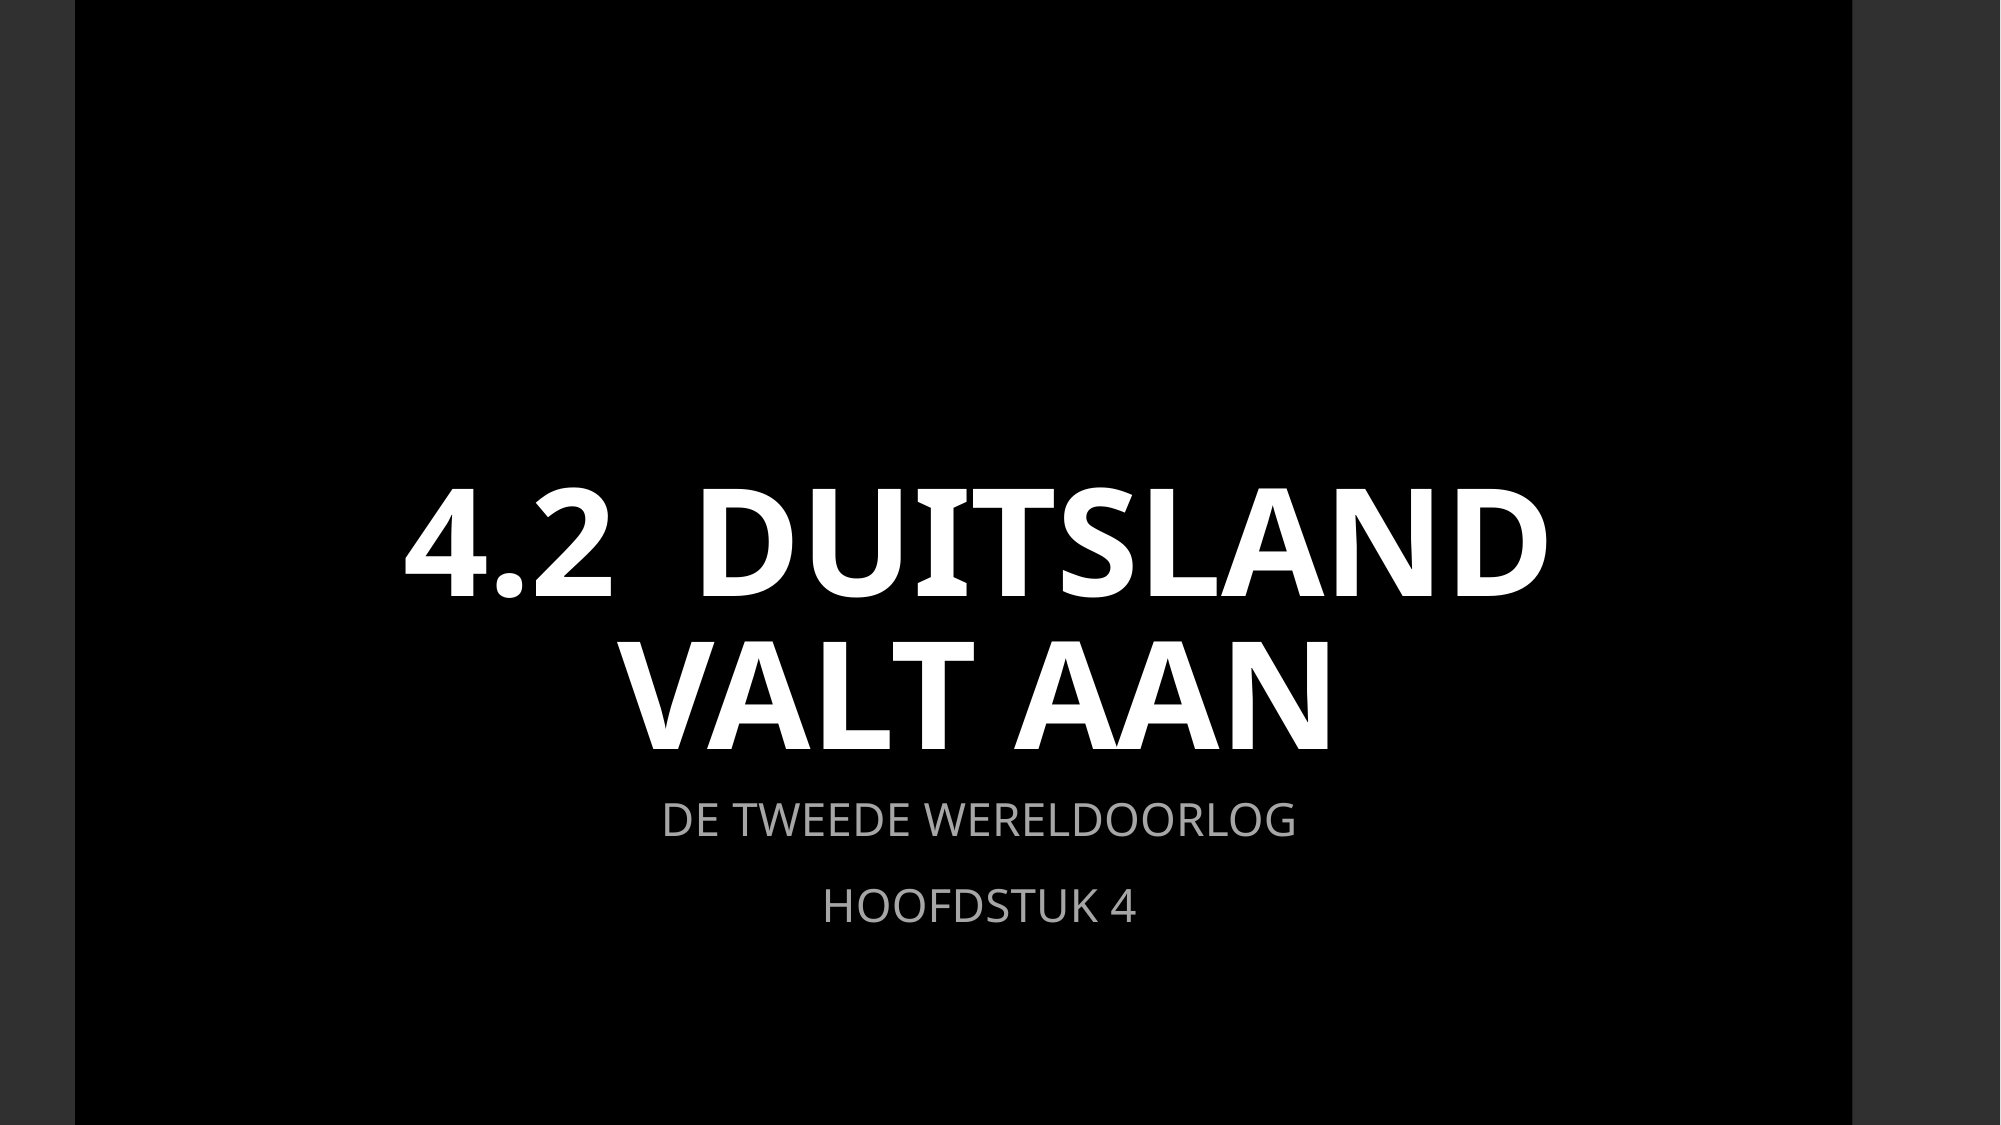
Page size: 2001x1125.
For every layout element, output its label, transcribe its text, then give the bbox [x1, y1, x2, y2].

title 4.2 DUITSLAND VALT AAN [206, 124, 1752, 787]
subtitle DE TWEEDE WERELDOORLOG HOOFDSTUK 4 [206, 787, 1752, 1065]
